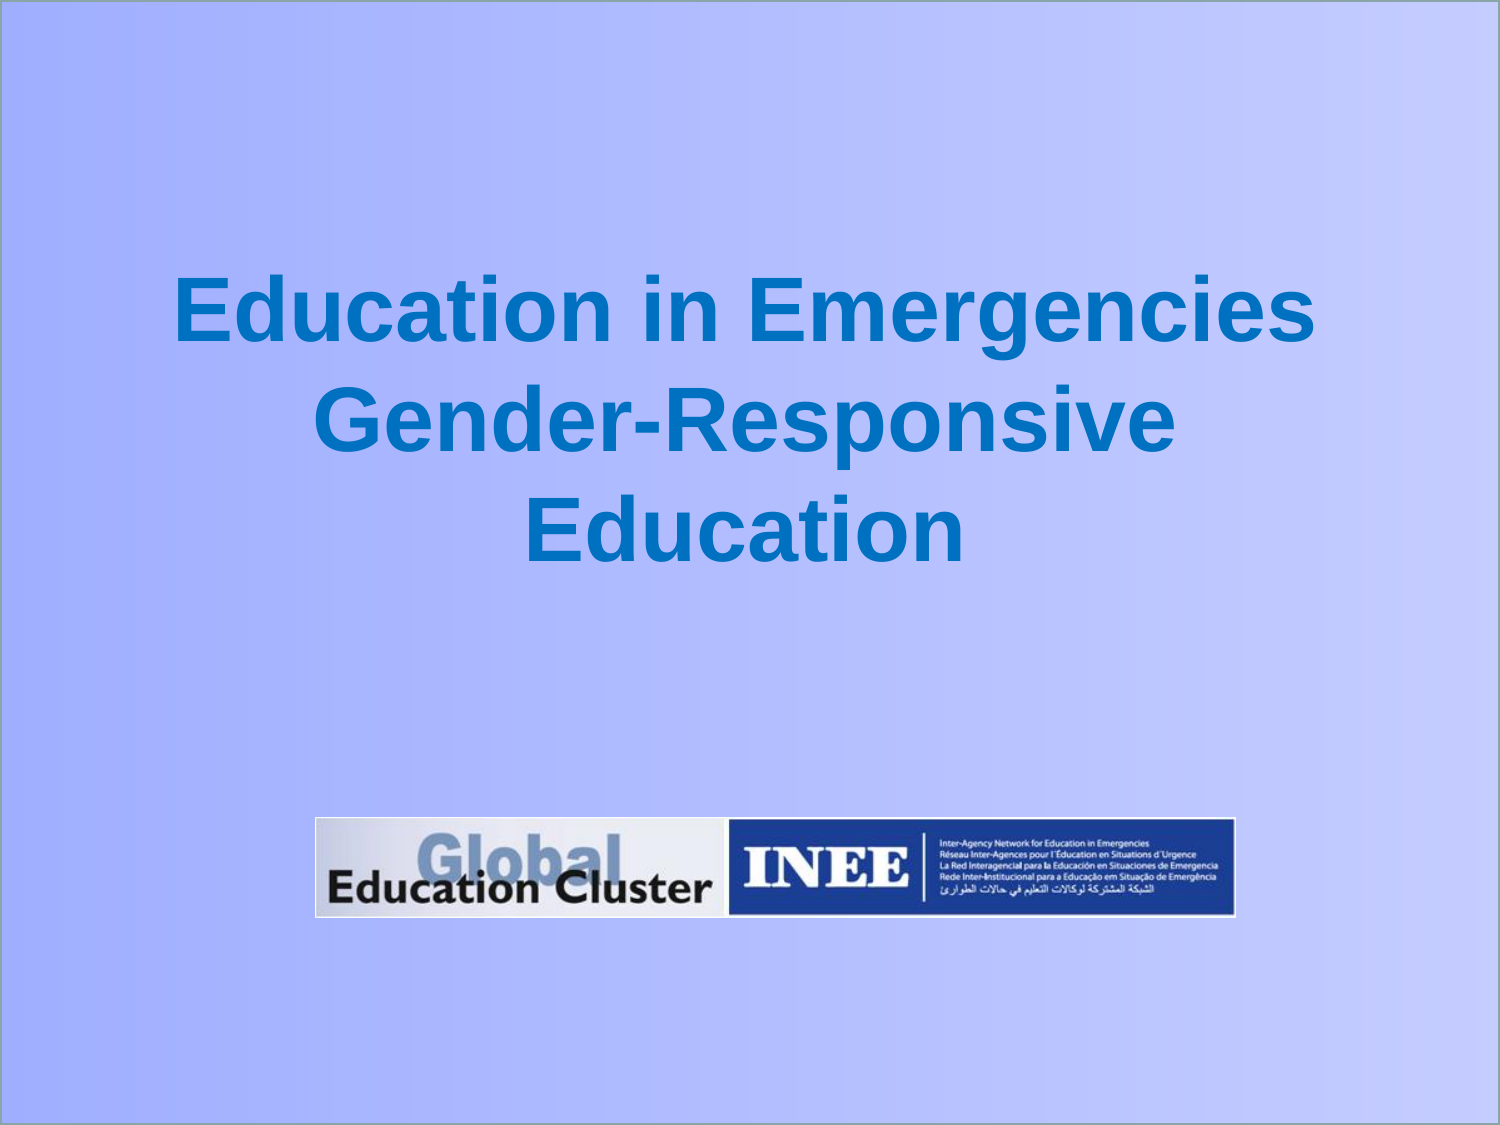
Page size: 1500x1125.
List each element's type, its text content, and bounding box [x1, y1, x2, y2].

title Education in Emergencies Gender-Responsive Education [87, 349, 1404, 591]
picture [315, 817, 1236, 918]
